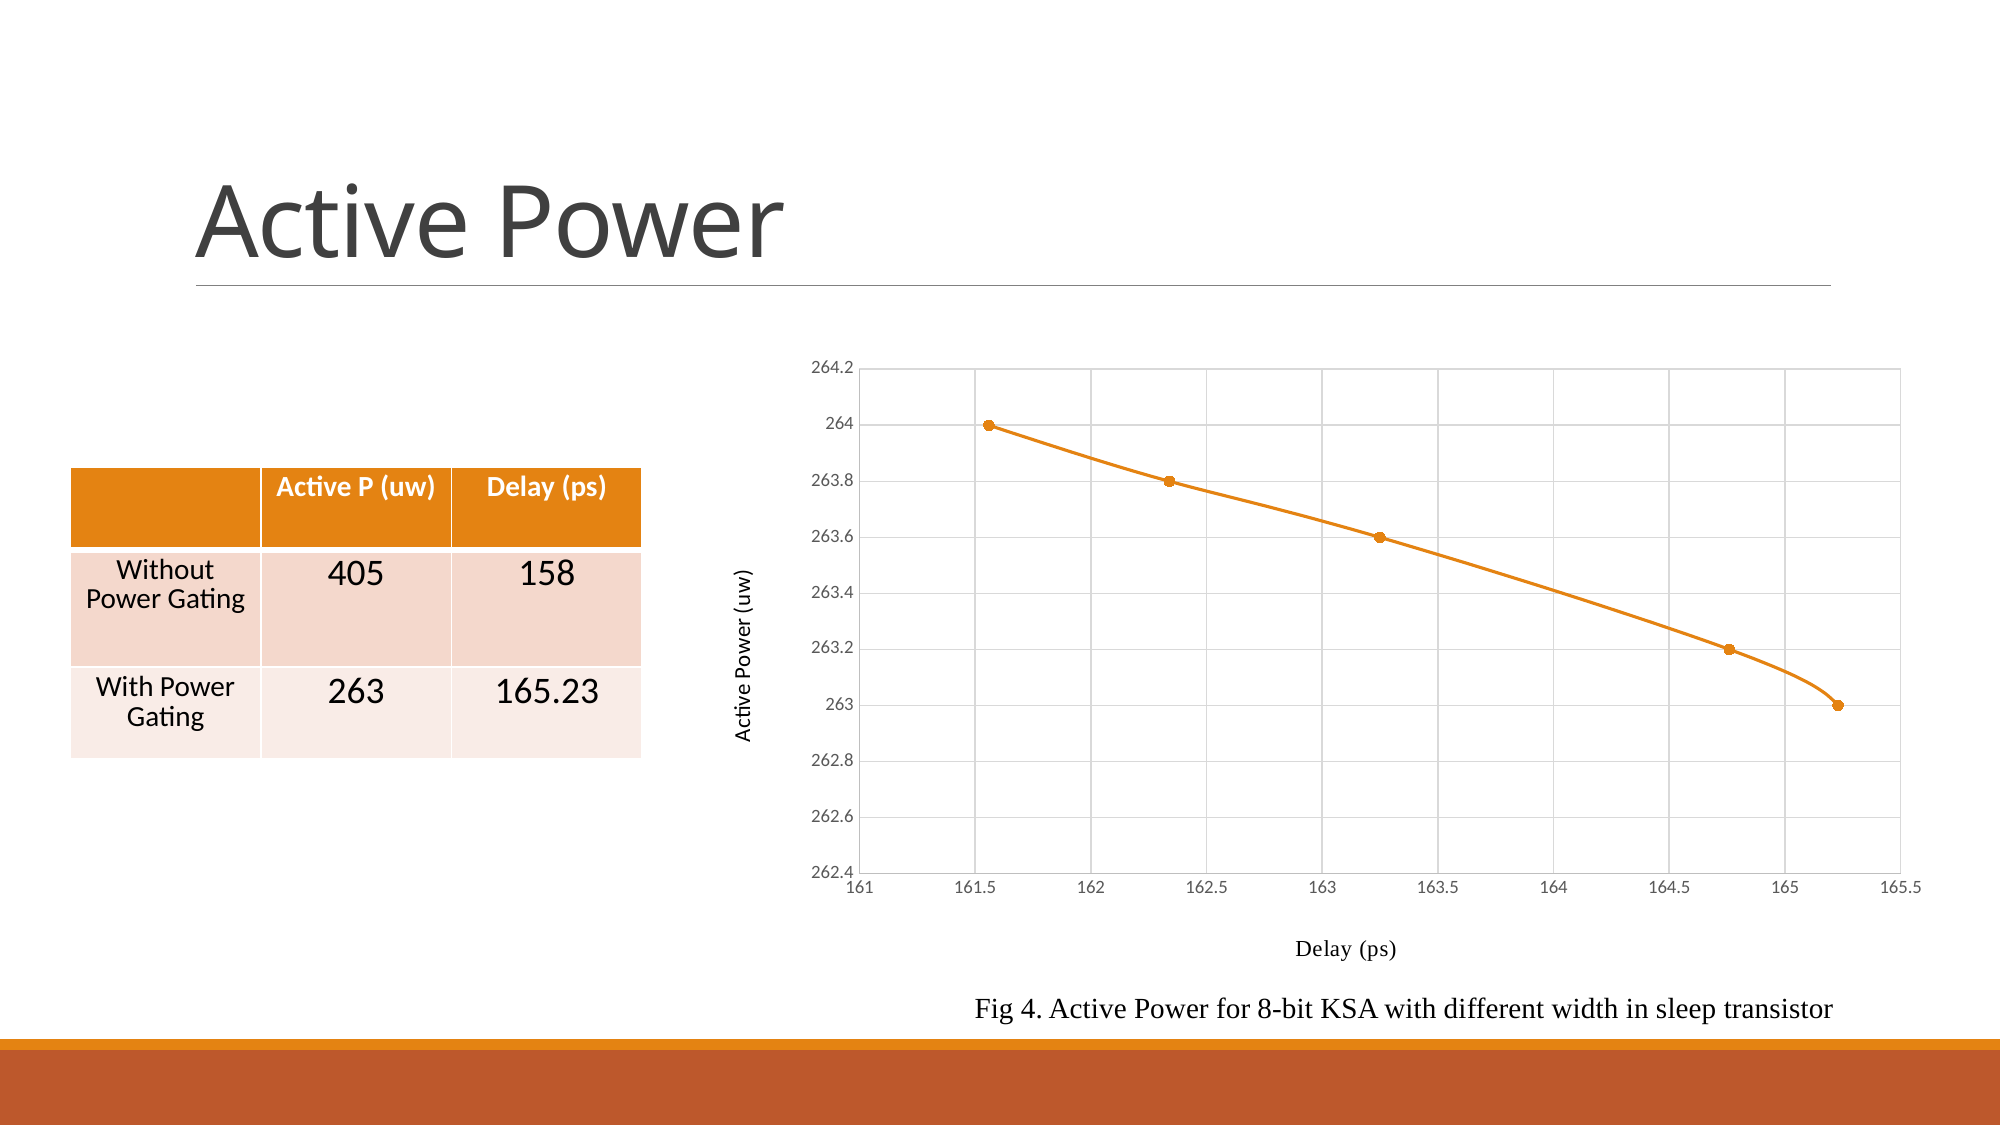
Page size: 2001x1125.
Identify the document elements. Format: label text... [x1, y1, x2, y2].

text_box Fig 4. Active Power for 8-bit KSA with different width in sleep transistor [779, 981, 2000, 1032]
table_cell With Power Gating [71, 668, 260, 758]
chart [649, 341, 1973, 1003]
table_cell 263 [262, 668, 451, 758]
title Active Power [180, 47, 1830, 285]
table_header Active P (uw) [262, 468, 451, 547]
table_header [71, 468, 260, 547]
table_cell 405 [262, 553, 451, 666]
table_cell Without Power Gating [71, 553, 260, 666]
table_cell 158 [452, 553, 641, 666]
table_cell 165.23 [452, 668, 641, 758]
table_header Delay (ps) [452, 468, 641, 547]
